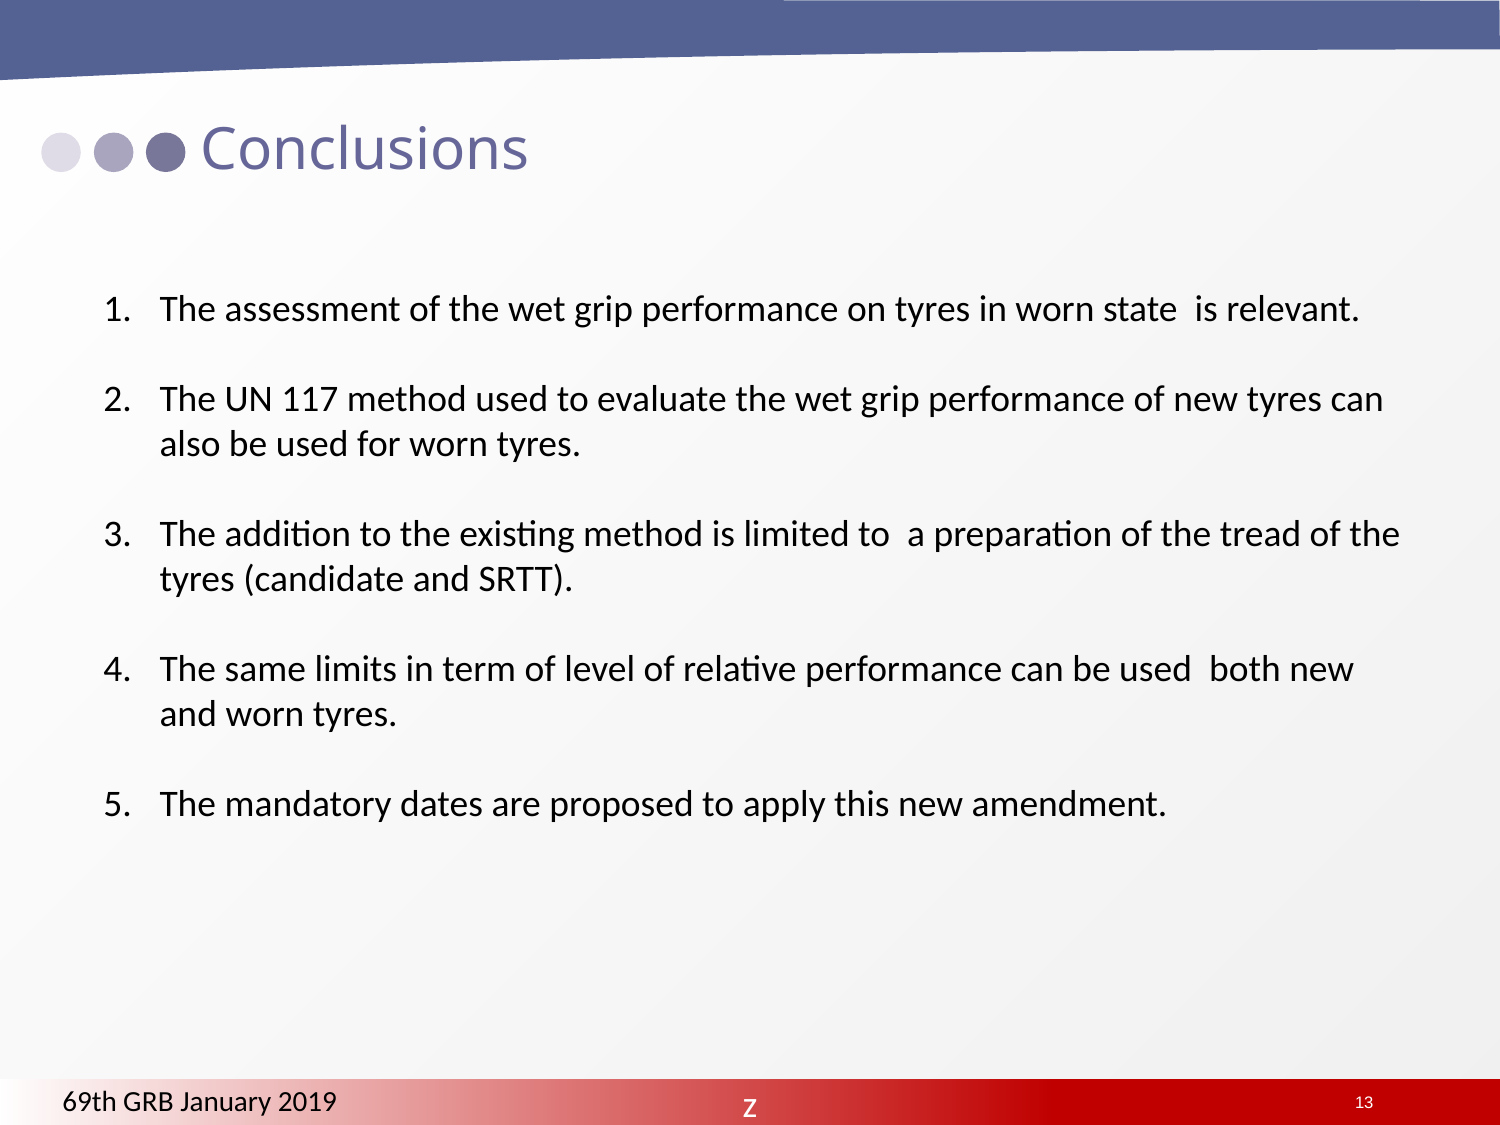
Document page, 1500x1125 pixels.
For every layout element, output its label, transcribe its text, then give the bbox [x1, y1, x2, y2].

title Conclusions [185, 90, 1446, 197]
text_box 69th GRB January 2019 [47, 1074, 359, 1125]
text_box The assessment of the wet grip performance on tyres in worn state is relevant. The UN 117 method used to evaluate the wet grip performance of new tyres can also be used for worn tyres. The addition to the existing method is limited to a preparation of the tread of the tyres (candidate and SRTT). The same limits in term of level of relative performance can be used both new and worn tyres. The mandatory dates are proposed to apply this new amendment. [88, 231, 1431, 832]
